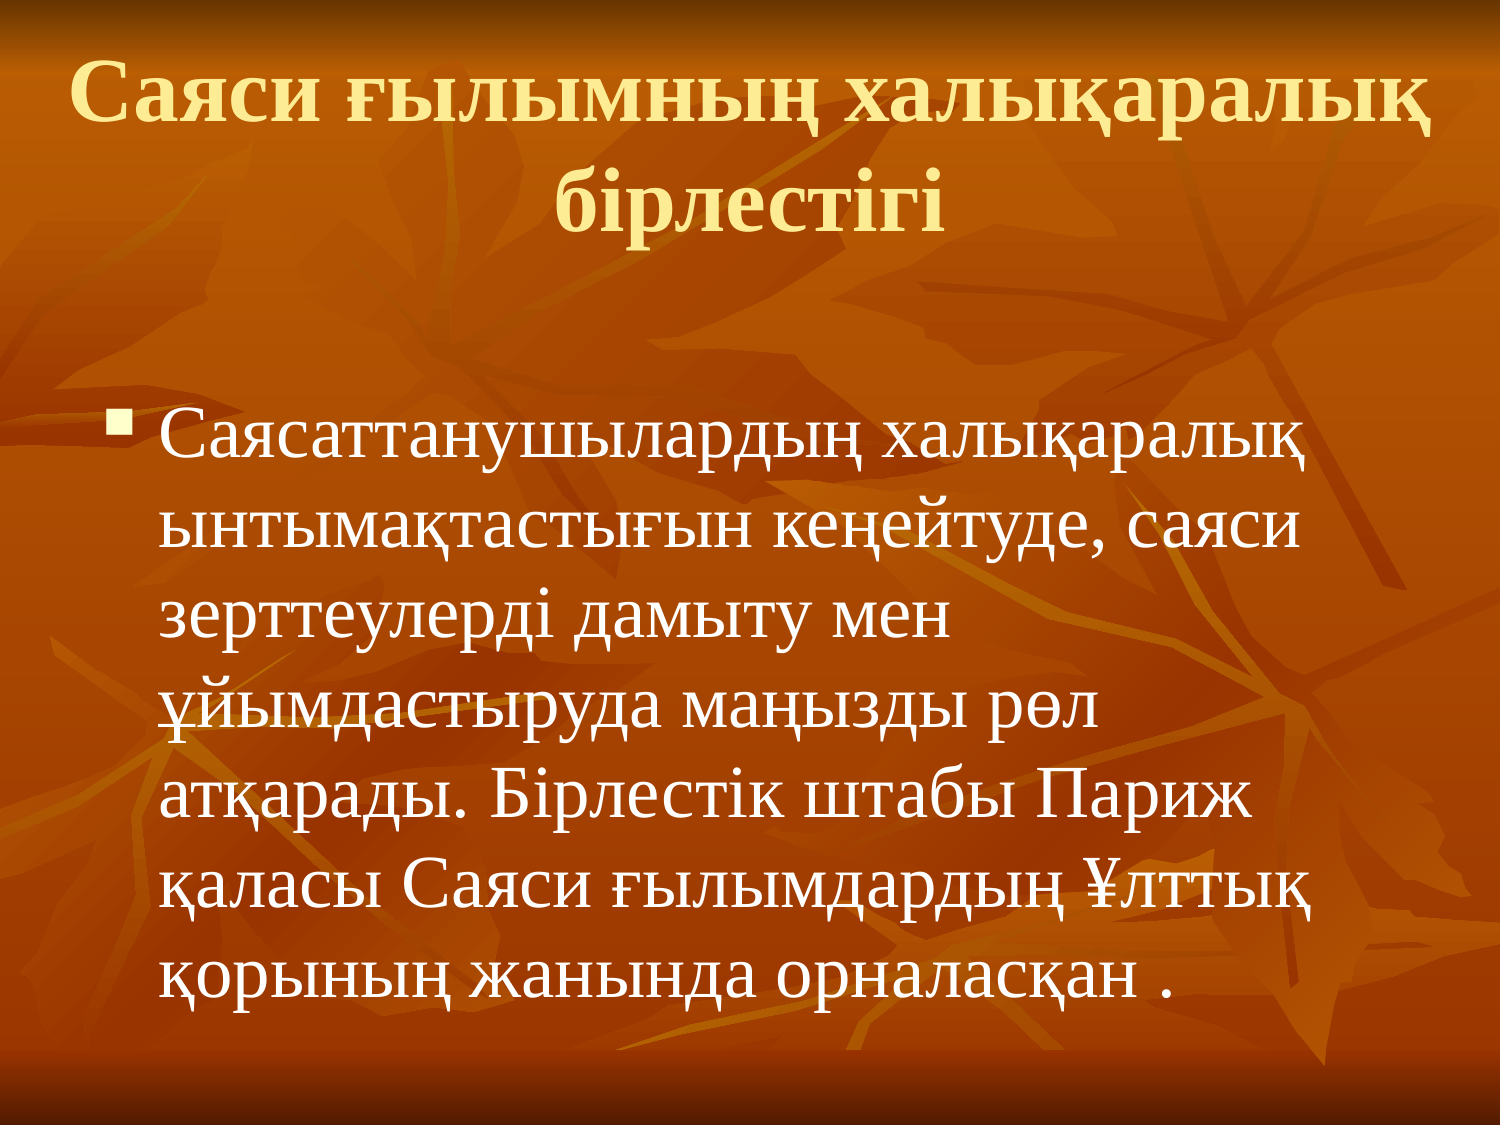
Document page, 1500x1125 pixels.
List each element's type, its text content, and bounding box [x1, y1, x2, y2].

list Саясаттанушылардың халықаралық ынтымақтастығын кеңейтуде, саяси зерттеулерді дамыту мен ұйымдастыруда маңызды рөл атқарады. Бірлестік штабы Париж қаласы Саяси ғылымдардың ¥лттық қорының жанында орналасқан . [87, 374, 1438, 1044]
title Саяси ғылымның халықаралық бірлестігі [0, 45, 1500, 234]
